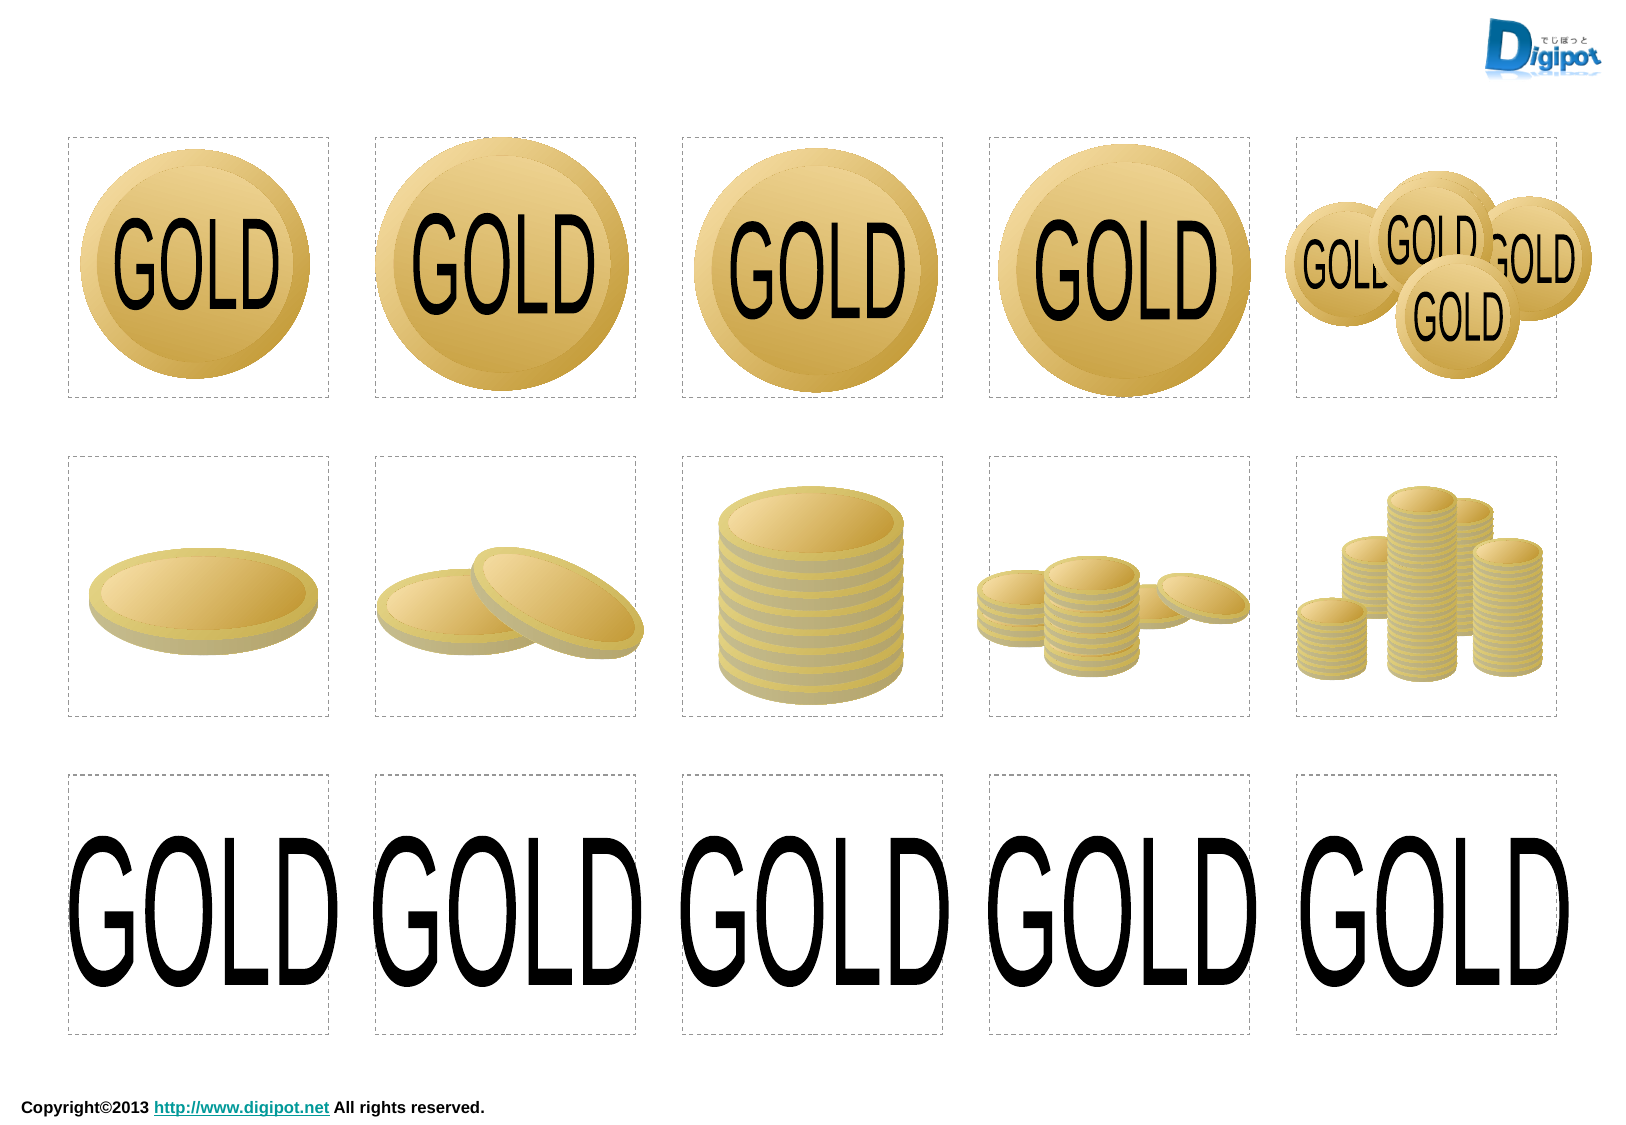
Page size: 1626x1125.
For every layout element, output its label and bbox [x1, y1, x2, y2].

text_box [376, 568, 462, 656]
text_box [998, 144, 1251, 397]
text_box [718, 486, 904, 705]
text_box [88, 547, 319, 656]
picture [1485, 18, 1602, 82]
text_box [375, 137, 629, 391]
text_box [1297, 486, 1543, 683]
text_box [1285, 170, 1592, 379]
text_box [80, 149, 310, 379]
text_box [463, 560, 649, 648]
text_box [976, 555, 1251, 678]
text_box [694, 148, 939, 393]
